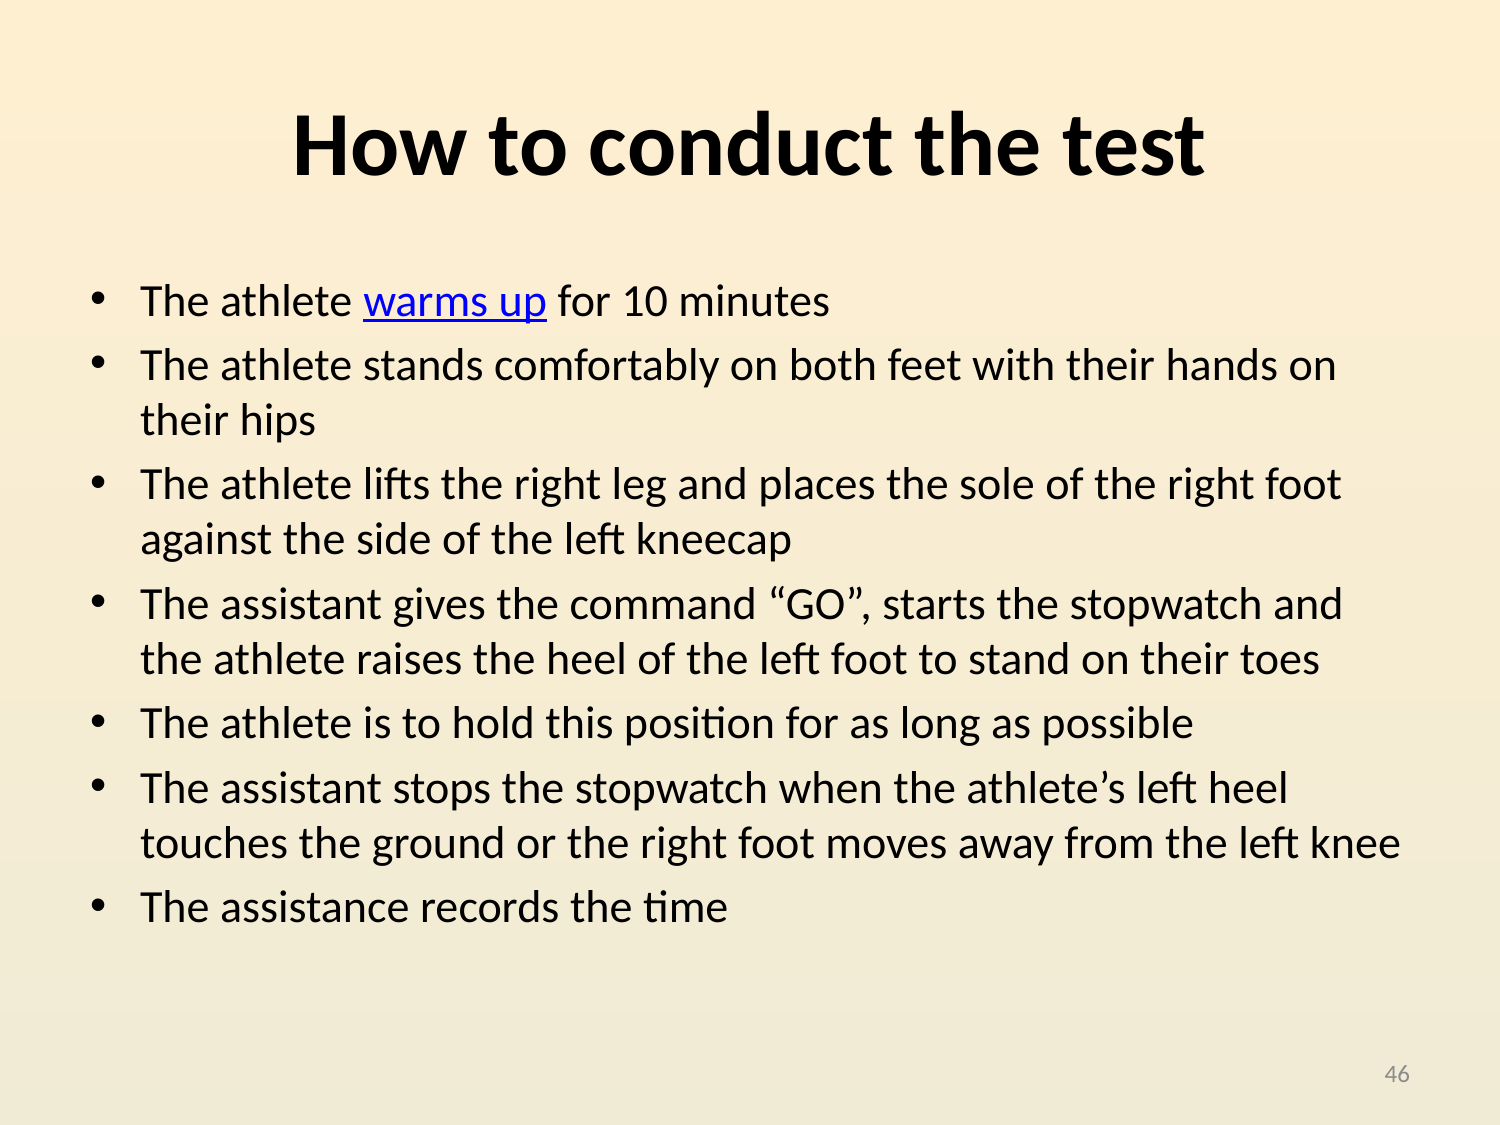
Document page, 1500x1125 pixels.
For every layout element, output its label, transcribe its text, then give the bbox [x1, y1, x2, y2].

slide_number 46 [1074, 1042, 1425, 1103]
title How to conduct the test [75, 45, 1425, 233]
list The athlete warms up for 10 minutes The athlete stands comfortably on both feet with their hands on their hips The athlete lifts the right leg and places the sole of the right foot against the side of the left kneecap The assistant gives the command “GO”, starts the stopwatch and the athlete raises the heel of the left foot to stand on their toes The athlete is to hold this position for as long as possible The assistant stops the stopwatch when the athlete’s left heel touches the ground or the right foot moves away from the left knee The assistance records the time [75, 262, 1425, 1005]
